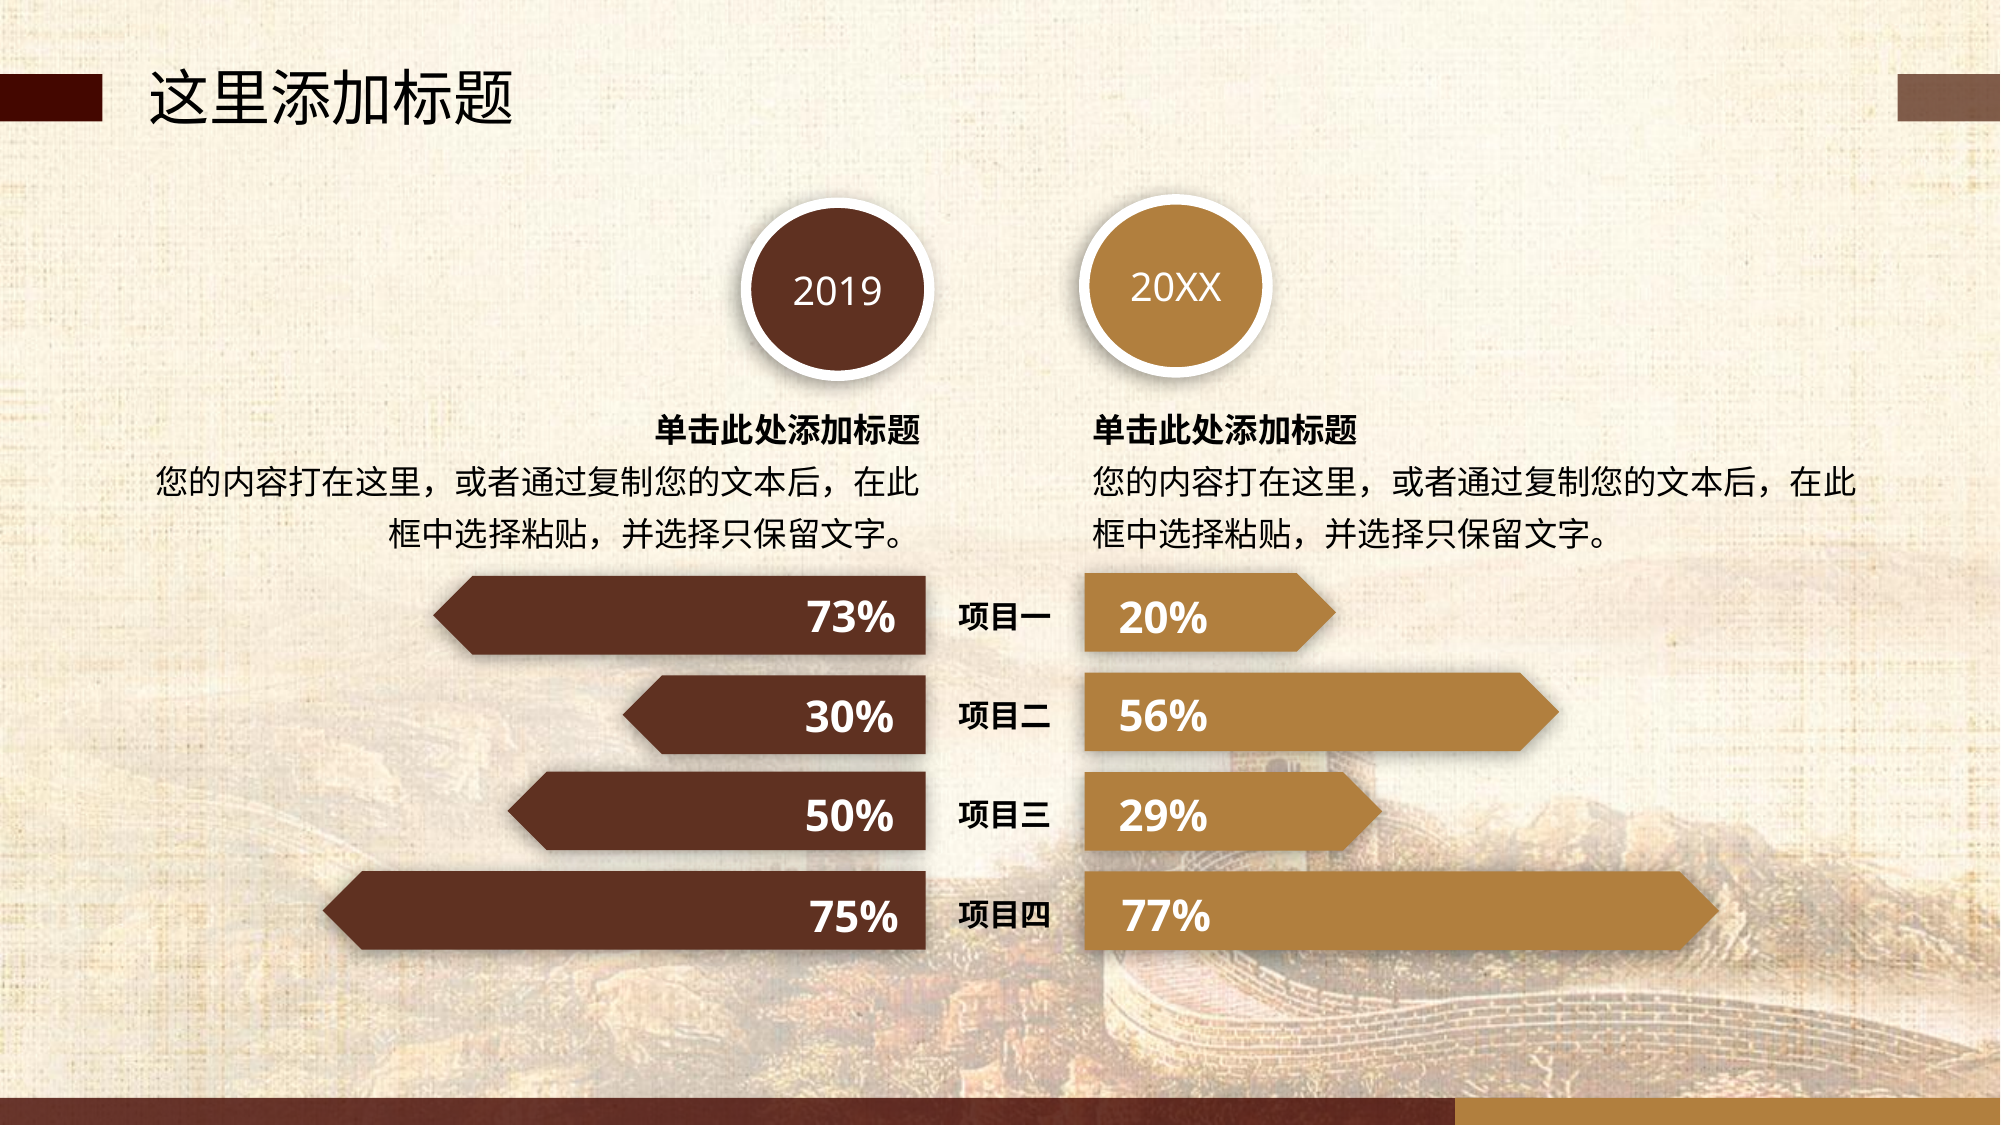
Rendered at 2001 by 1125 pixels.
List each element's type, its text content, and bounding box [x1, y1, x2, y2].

text_box 单击此处添加标题 您的内容打在这里，或者通过复制您的文本后，在此框中选择粘贴，并选择只保留文字。 [1084, 393, 1898, 557]
text_box 56% [1103, 680, 1224, 748]
text_box [322, 871, 926, 950]
text_box 20% [1103, 582, 1224, 650]
text_box 75% [794, 881, 914, 949]
text_box [507, 771, 926, 851]
text_box 20XX [1084, 199, 1268, 373]
text_box 73% [791, 580, 912, 649]
text_box 2019 [745, 202, 930, 376]
text_box 项目二 [943, 688, 1068, 742]
text_box 项目三 [943, 788, 1068, 841]
text_box 项目一 [943, 589, 1068, 643]
text_box 单击此处添加标题 您的内容打在这里，或者通过复制您的文本后，在此框中选择粘贴，并选择只保留文字。 [133, 393, 928, 557]
text_box 29% [1103, 780, 1224, 849]
text_box [433, 575, 926, 655]
text_box 50% [789, 780, 910, 849]
picture [0, 0, 2001, 1125]
text_box 项目四 [943, 888, 1068, 941]
text_box [1084, 772, 1383, 851]
text_box 77% [1106, 880, 1227, 949]
text_box [0, 1097, 1454, 1125]
text_box [1454, 1097, 2000, 1125]
text_box [1897, 73, 2000, 122]
text_box [1084, 871, 1720, 951]
text_box 30% [789, 681, 910, 749]
text_box [0, 73, 103, 122]
text_box [622, 675, 926, 755]
text_box 这里添加标题 [133, 52, 622, 141]
text_box [1084, 573, 1337, 652]
text_box [1084, 672, 1560, 752]
